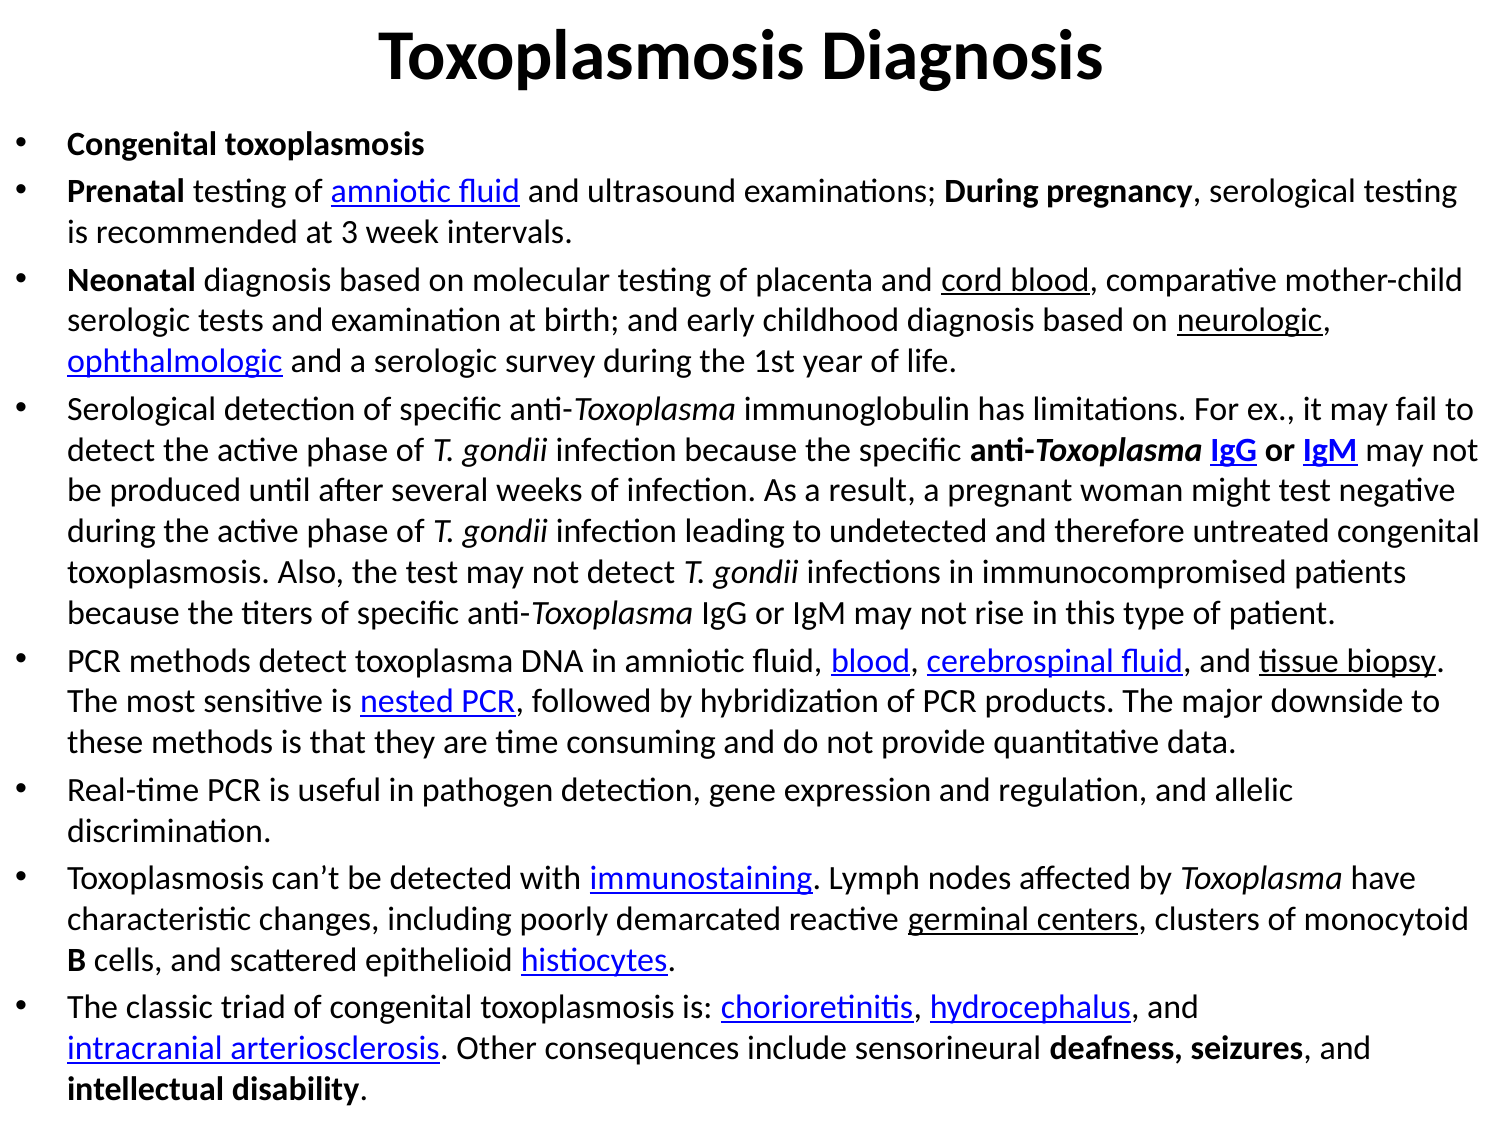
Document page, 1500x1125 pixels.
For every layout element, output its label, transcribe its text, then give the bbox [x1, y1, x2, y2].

list Congenital toxoplasmosis Prenatal testing of amniotic fluid and ultrasound examinations; During pregnancy, serological testing is recommended at 3 week intervals. Neonatal diagnosis based on molecular testing of placenta and cord blood, comparative mother-child serologic tests and examination at birth; and early childhood diagnosis based on neurologic, ophthalmologic and a serologic survey during the 1st year of life. Serological detection of specific anti-Toxoplasma immunoglobulin has limitations. For ex., it may fail to detect the active phase of T. gondii infection because the specific anti-Toxoplasma IgG or IgM may not be produced until after several weeks of infection. As a result, a pregnant woman might test negative during the active phase of T. gondii infection leading to undetected and therefore untreated congenital toxoplasmosis. Also, the test may not detect T. gondii infections in immunocompromised patients because the titers of specific anti-Toxoplasma IgG or IgM may not rise in this type of patient. PCR methods detect toxoplasma DNA in amniotic fluid, blood, cerebrospinal fluid, and tissue biopsy. The most sensitive is nested PCR, followed by hybridization of PCR products. The major downside to these methods is that they are time consuming and do not provide quantitative data. Real-time PCR is useful in pathogen detection, gene expression and regulation, and allelic discrimination. Toxoplasmosis can’t be detected with immunostaining. Lymph nodes affected by Toxoplasma have characteristic changes, including poorly demarcated reactive germinal centers, clusters of monocytoid B cells, and scattered epithelioid histiocytes. The classic triad of congenital toxoplasmosis is: chorioretinitis, hydrocephalus, and intracranial arteriosclerosis. Other consequences include sensorineural deafness, seizures, and intellectual disability. [0, 113, 1500, 1125]
title Toxoplasmosis Diagnosis [75, 0, 1425, 102]
